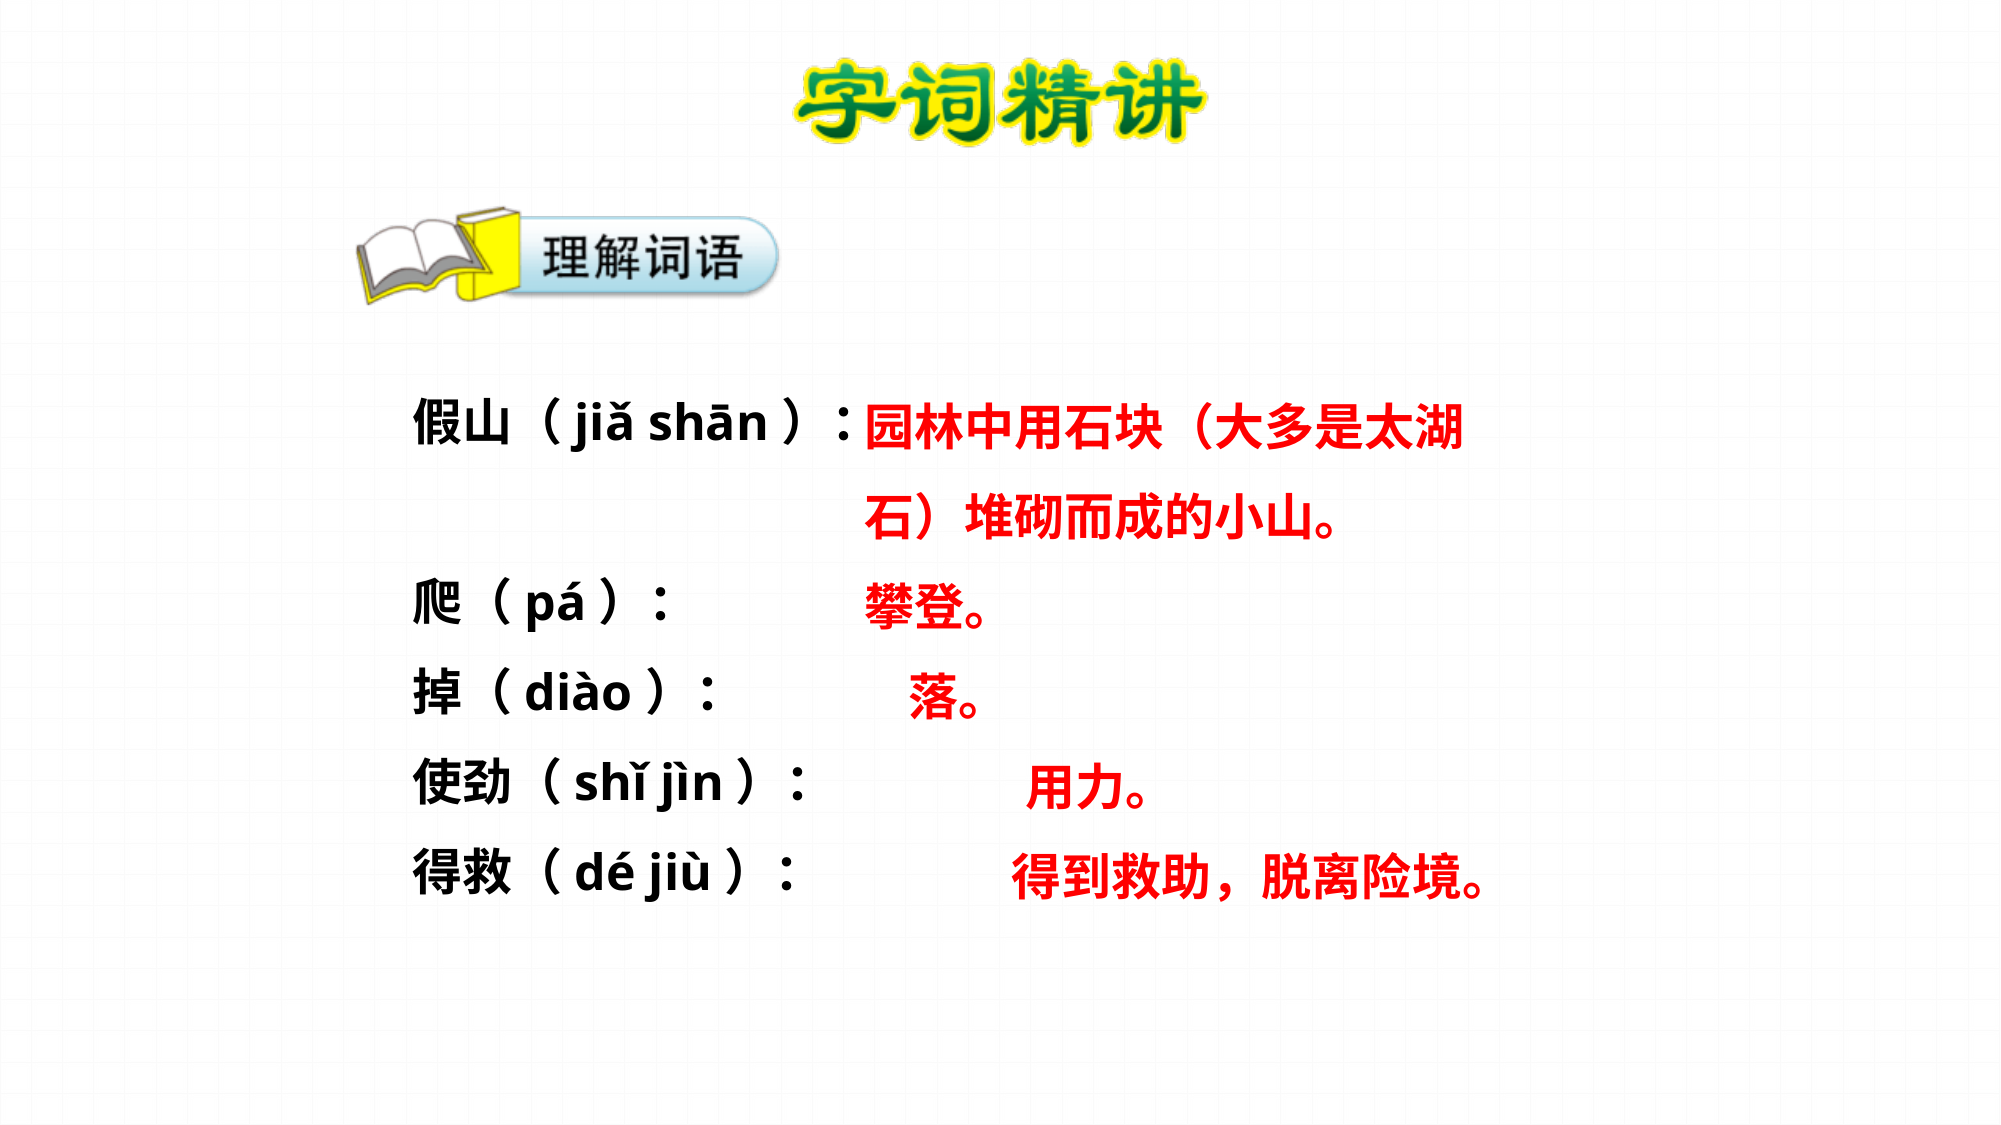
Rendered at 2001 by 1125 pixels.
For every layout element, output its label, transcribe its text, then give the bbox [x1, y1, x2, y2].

picture [343, 196, 786, 322]
picture [788, 52, 1214, 152]
text_box 假山（jiǎ shān）： 爬（pá）： 掉（diào）： 使劲（shǐ jìn）： 得救（dé jiù）： [398, 352, 1622, 908]
text_box 园林中用石块（大多是太湖石）堆砌而成的小山。 攀登。 落。 用力。 得到救助，脱离险境。 [659, 357, 1576, 913]
